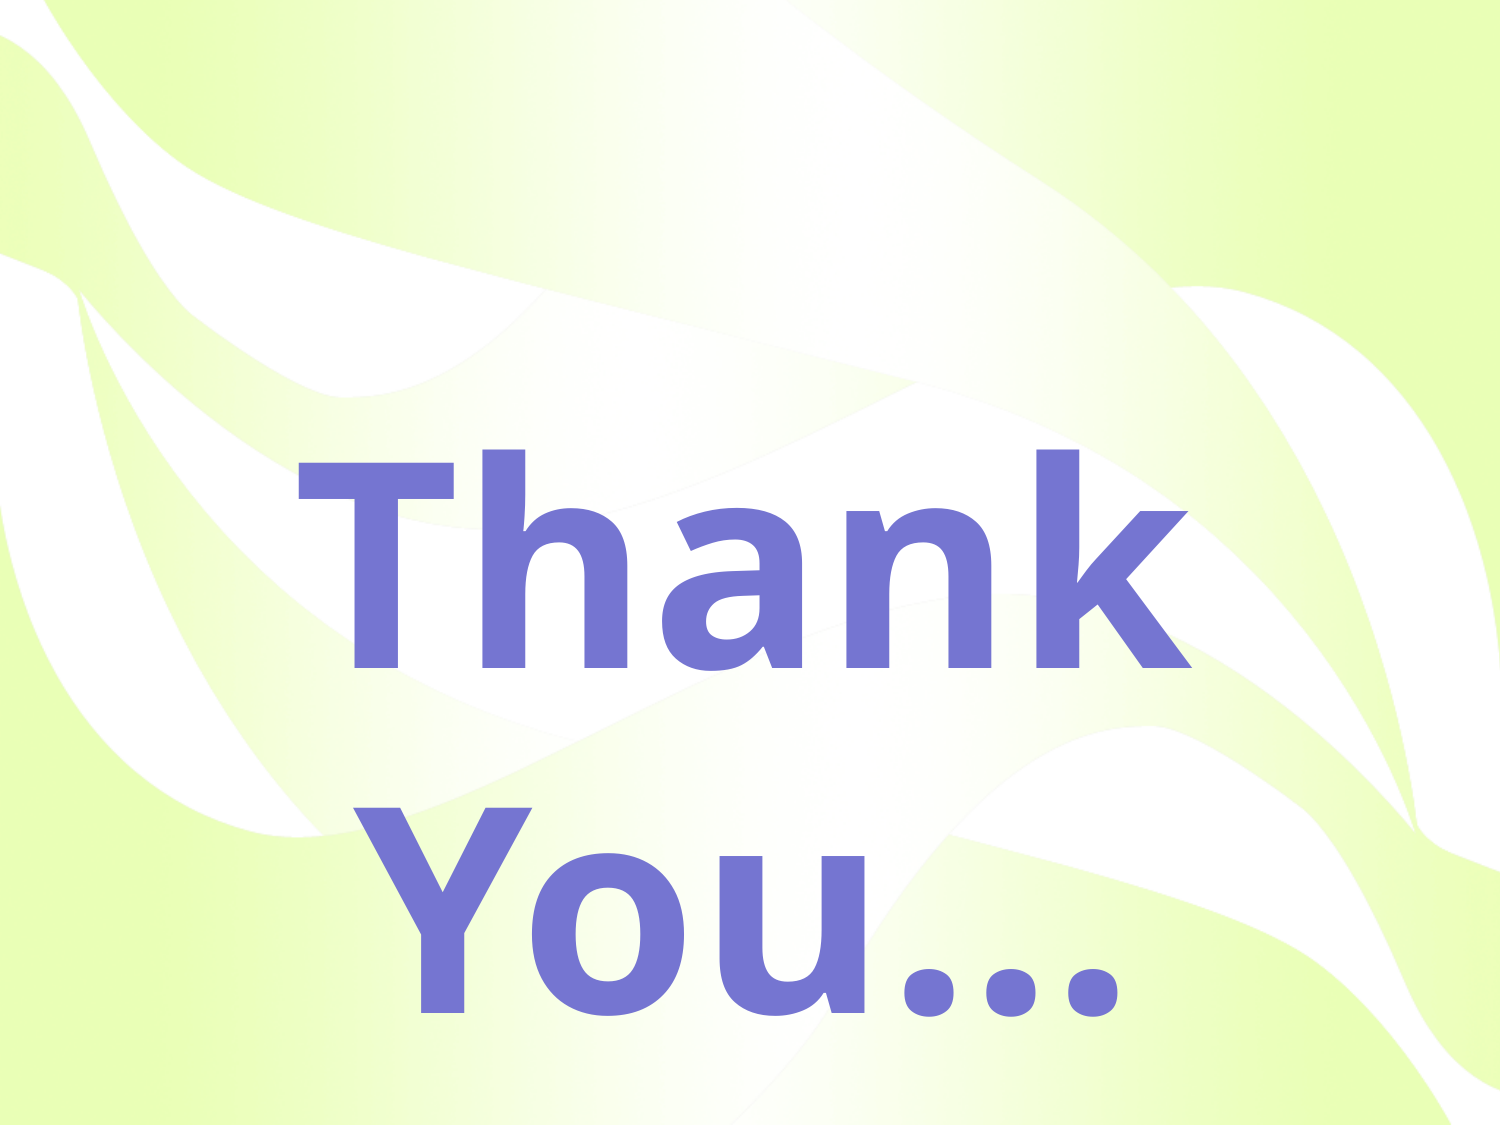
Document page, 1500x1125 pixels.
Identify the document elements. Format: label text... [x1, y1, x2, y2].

picture [0, 0, 1500, 1125]
text_box Thank You… [64, 373, 1424, 1079]
